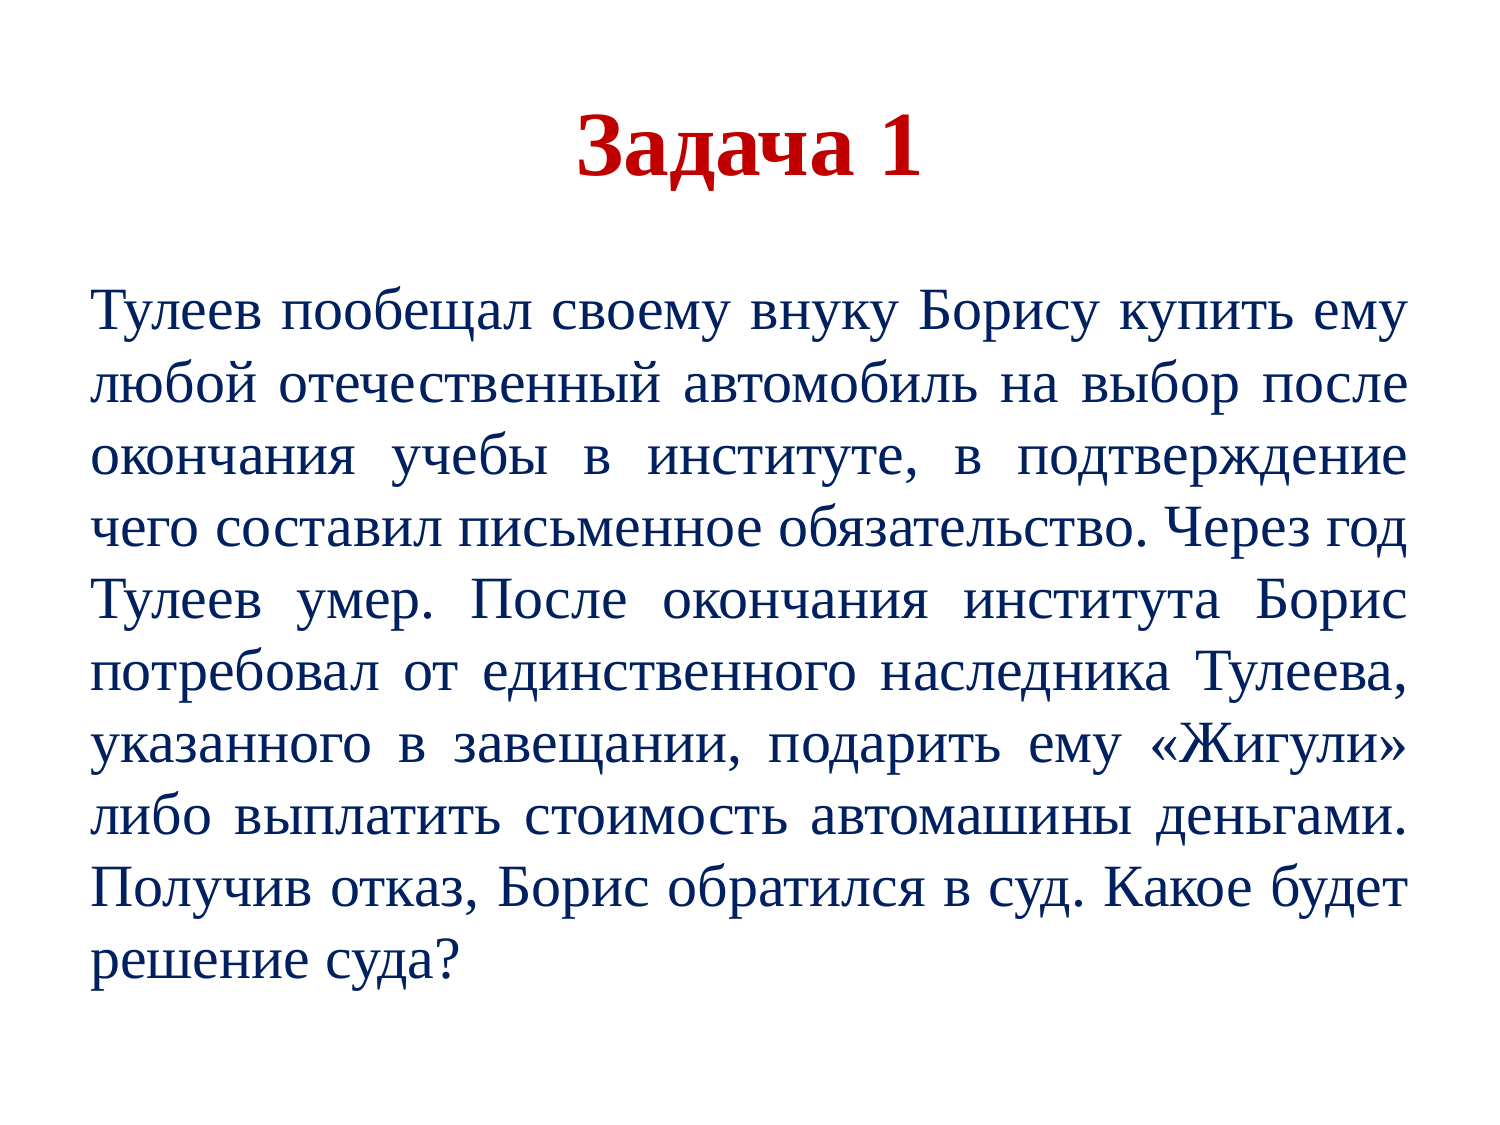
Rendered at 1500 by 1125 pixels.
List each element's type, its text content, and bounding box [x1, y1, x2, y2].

title Задача 1 [75, 45, 1425, 233]
list Тулеев пообещал своему внуку Борису купить ему любой отечественный автомобиль на выбор после окончания учебы в институте, в подтверждение чего составил письменное обязательство. Через год Тулеев умер. После окончания института Борис потребовал от единственного наследника Тулеева, указанного в завещании, подарить ему «Жигули» либо выплатить стоимость автомашины деньгами. Получив отказ, Борис обратился в суд. Какое будет решение суда? [75, 262, 1425, 1005]
